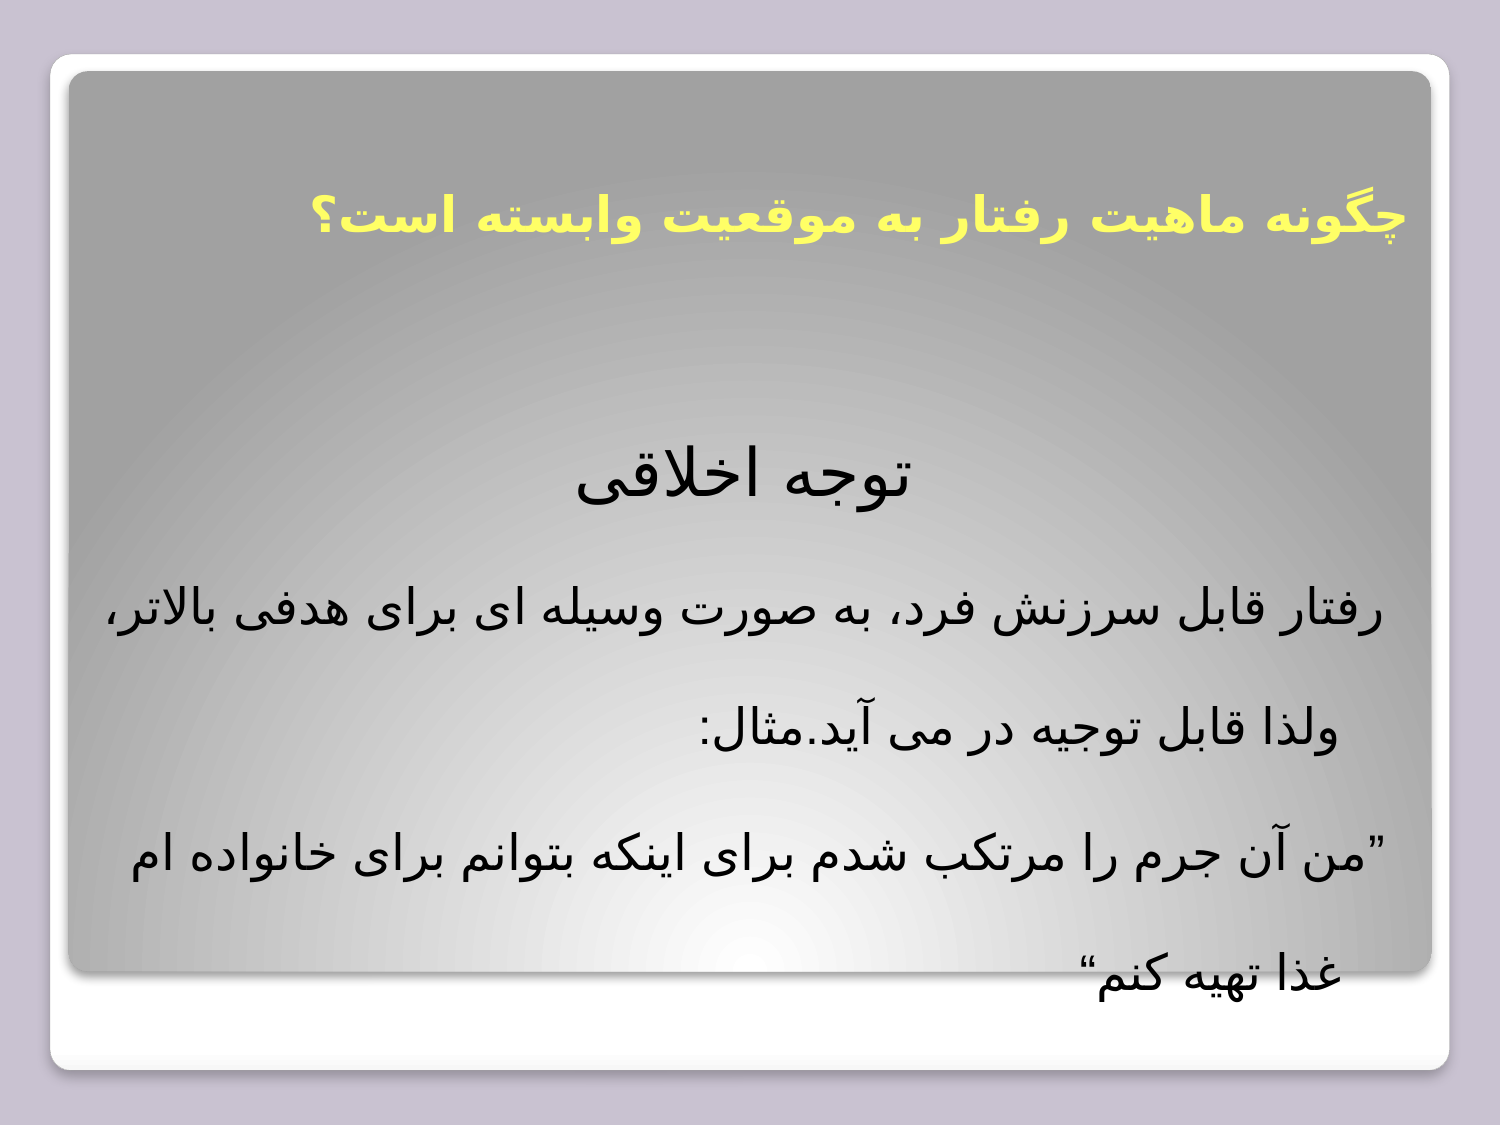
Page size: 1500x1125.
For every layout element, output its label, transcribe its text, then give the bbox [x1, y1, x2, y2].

list توجه اخلاقی رفتار قابل سرزنش فرد، به صورت وسیله ای برای هدفی بالاتر، ولذا قابل توجیه در می آید.مثال: ”من آن جرم را مرتکب شدم برای اینکه بتوانم برای خانواده ام غذا تهیه کنم“ [72, 334, 1400, 1125]
title چگونه ماهیت رفتار به موقعیت وابسته است؟ [82, 77, 1425, 250]
